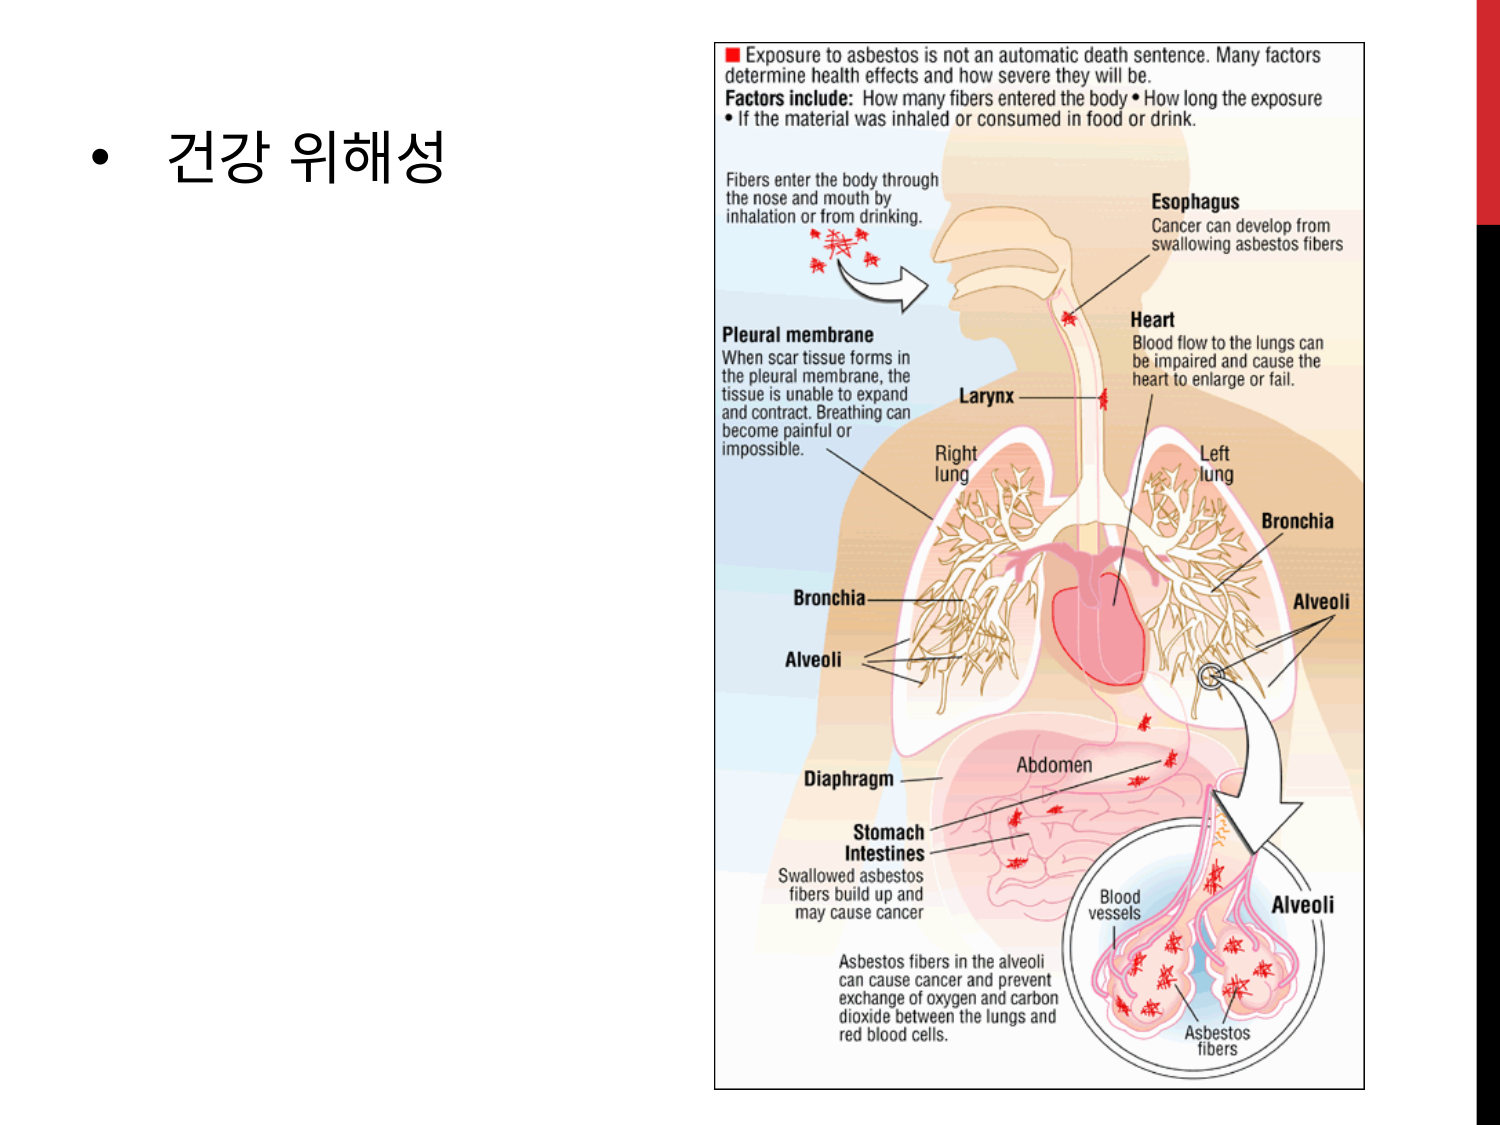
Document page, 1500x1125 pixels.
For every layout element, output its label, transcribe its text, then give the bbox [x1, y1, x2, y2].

list 건강 위해성 [75, 113, 712, 1005]
picture [714, 42, 1365, 1091]
